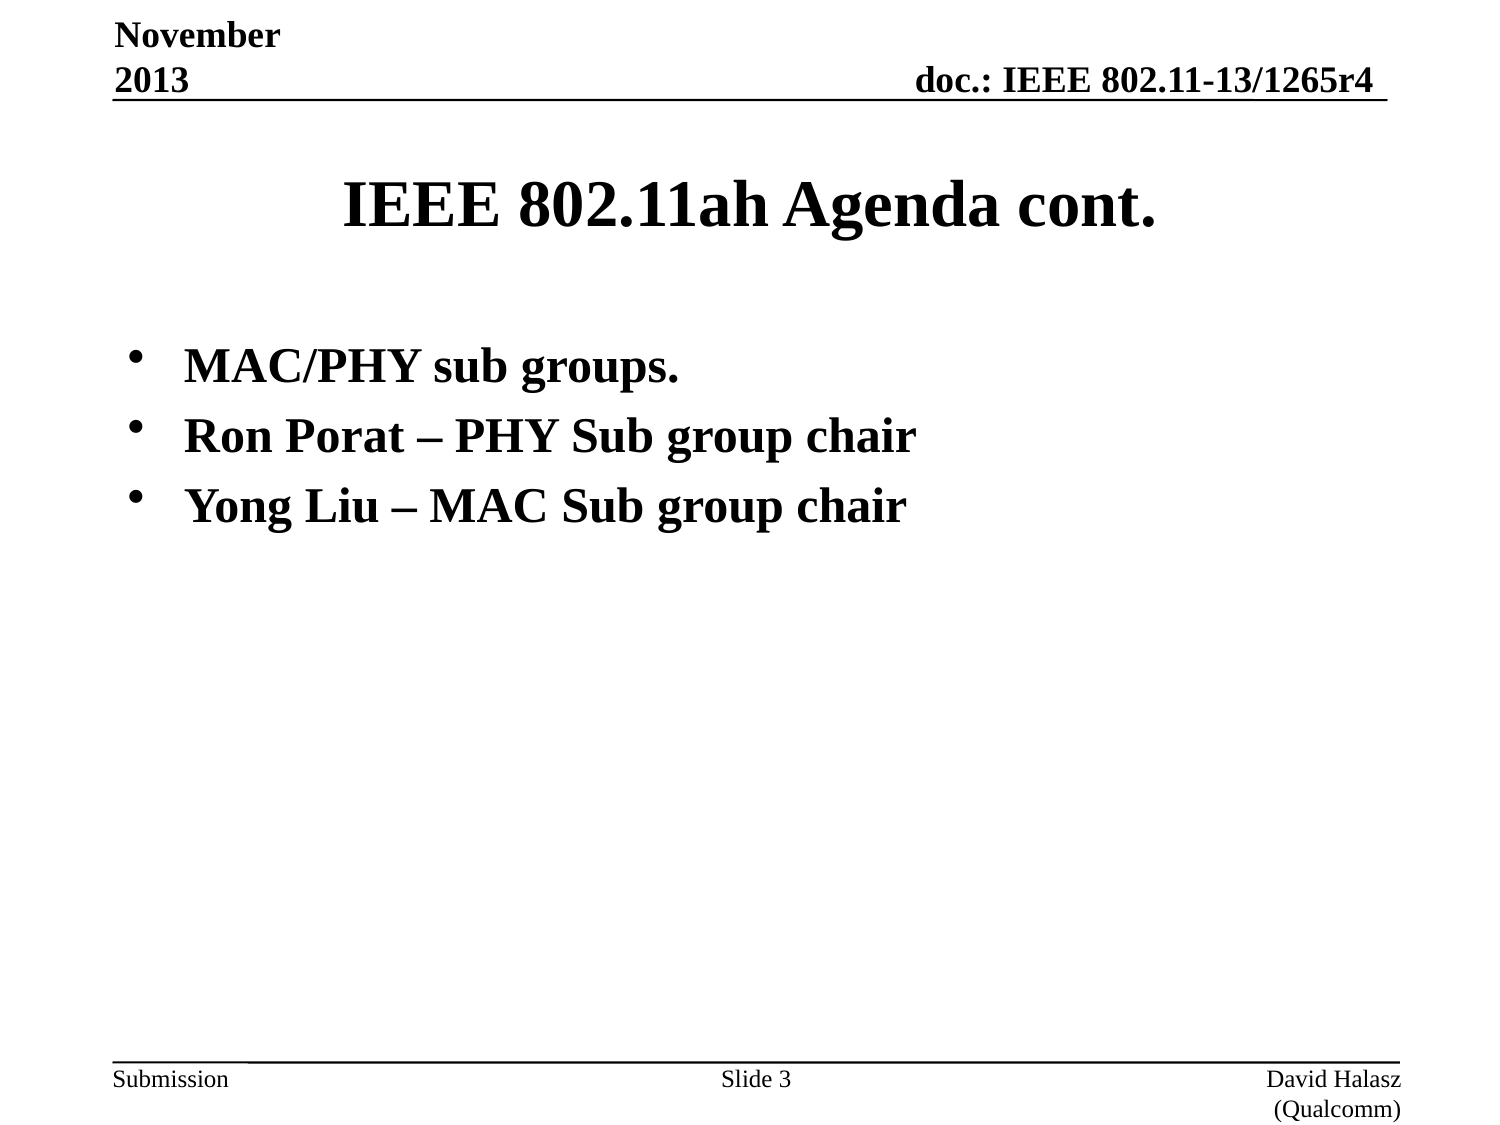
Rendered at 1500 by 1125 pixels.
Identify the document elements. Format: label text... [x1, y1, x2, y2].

footer David Halasz (Qualcomm) [1264, 1061, 1402, 1093]
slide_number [114, 54, 333, 101]
title IEEE 802.11ah Agenda cont. [112, 112, 1388, 288]
slide_number Slide 3 [712, 1061, 800, 1093]
list MAC/PHY sub groups. Ron Porat – PHY Sub group chair Yong Liu – MAC Sub group chair [112, 324, 1388, 1001]
